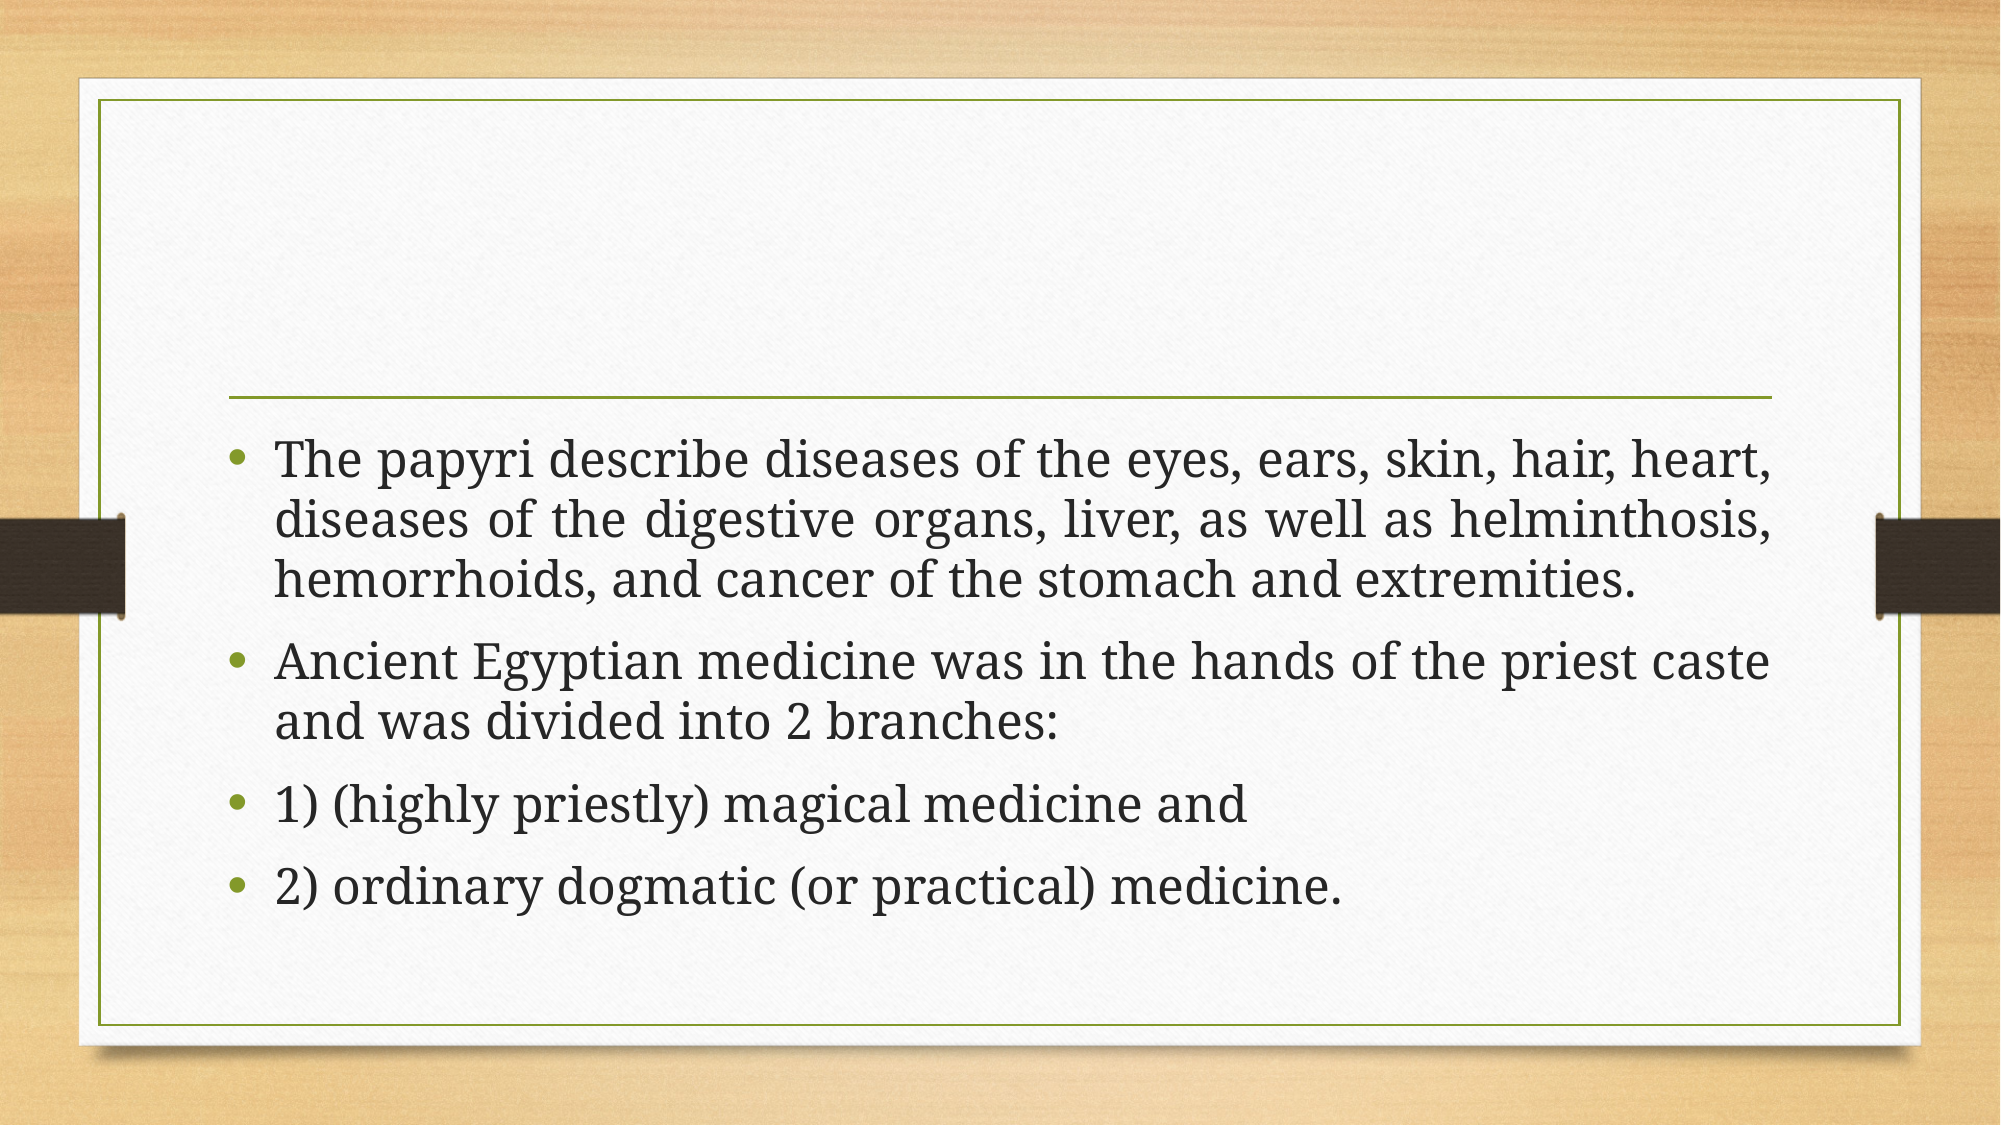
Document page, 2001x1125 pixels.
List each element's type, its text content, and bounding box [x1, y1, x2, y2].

list The papyri describe diseases of the eyes, ears, skin, hair, heart, diseases of the digestive organs, liver, as well as helminthosis, hemorrhoids, and cancer of the stomach and extremities. Ancient Egyptian medicine was in the hands of the priest caste and was divided into 2 branches: 1) (highly priestly) magical medicine and 2) ordinary dogmatic (or practical) medicine. [212, 419, 1788, 964]
picture [0, 0, 2001, 1125]
